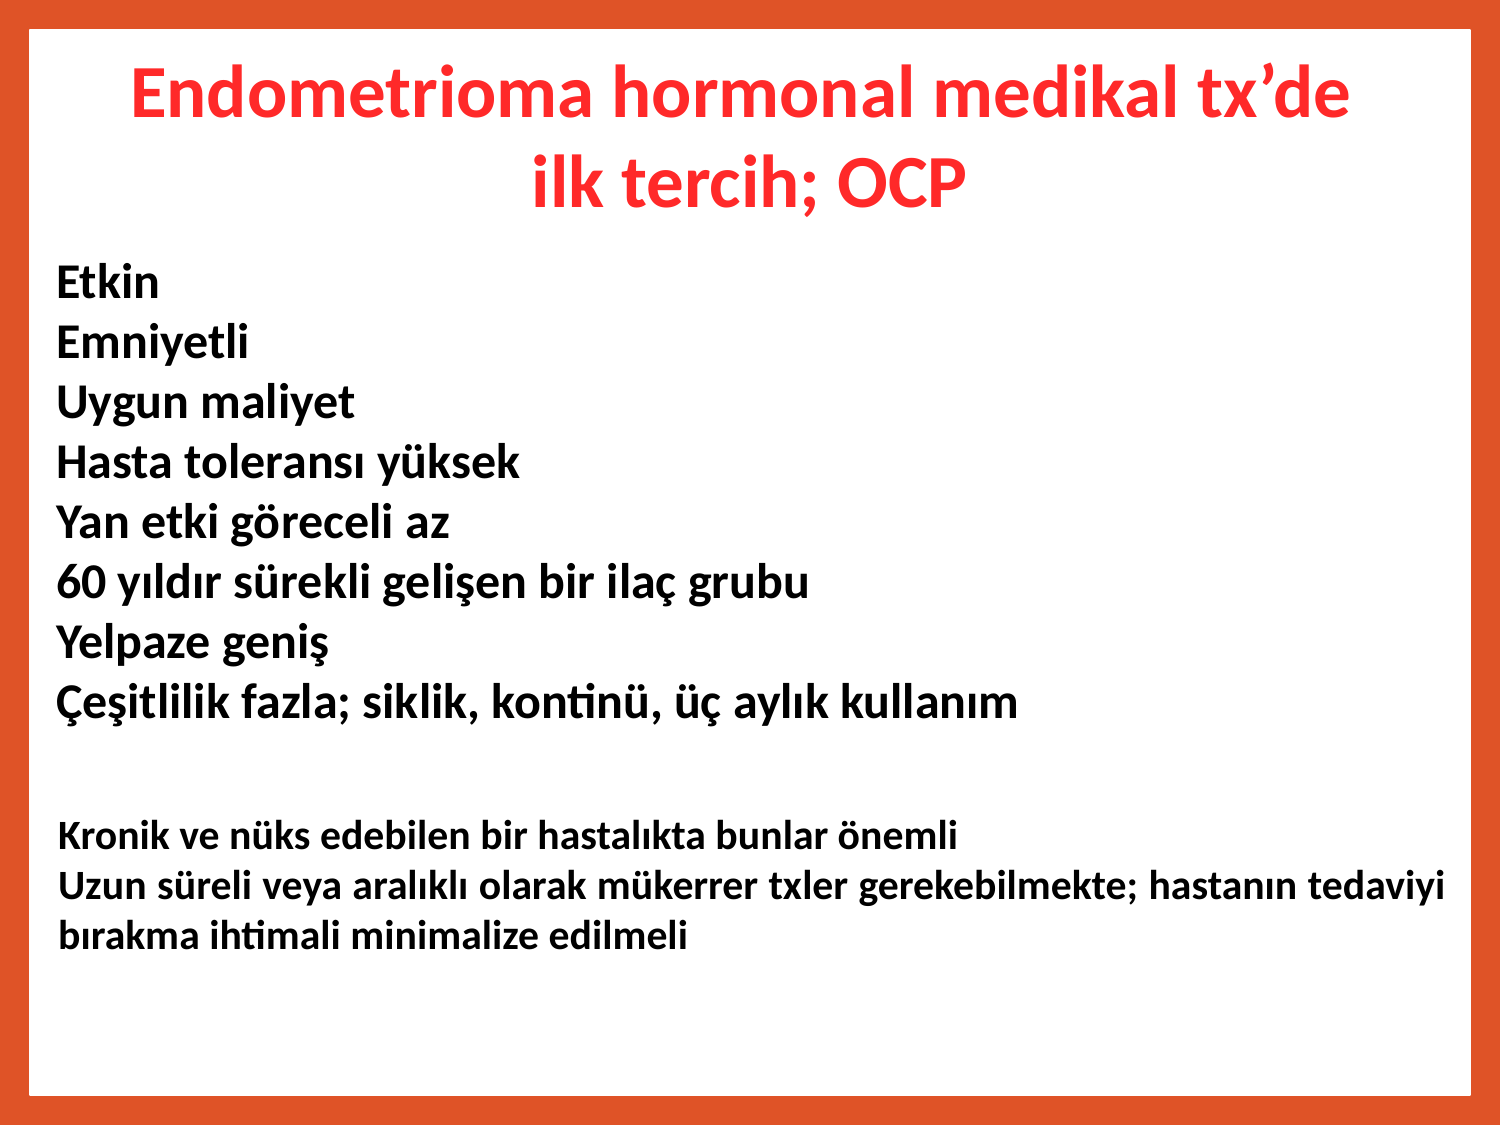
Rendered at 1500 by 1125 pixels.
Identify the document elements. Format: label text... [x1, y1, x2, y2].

text_box Kronik ve nüks edebilen bir hastalıkta bunlar önemli Uzun süreli veya aralıklı olarak mükerrer txler gerekebilmekte; hastanın tedaviyi bırakma ihtimali minimalize edilmeli [43, 800, 1461, 965]
text_box Etkin Emniyetli Uygun maliyet Hasta toleransı yüksek Yan etki göreceli az 60 yıldır sürekli gelişen bir ilaç grubu Yelpaze geniş Çeşitlilik fazla; siklik, kontinü, üç aylık kullanım [41, 241, 1211, 867]
text_box Endometrioma hormonal medikal tx’de ilk tercih; OCP [41, 35, 1459, 231]
